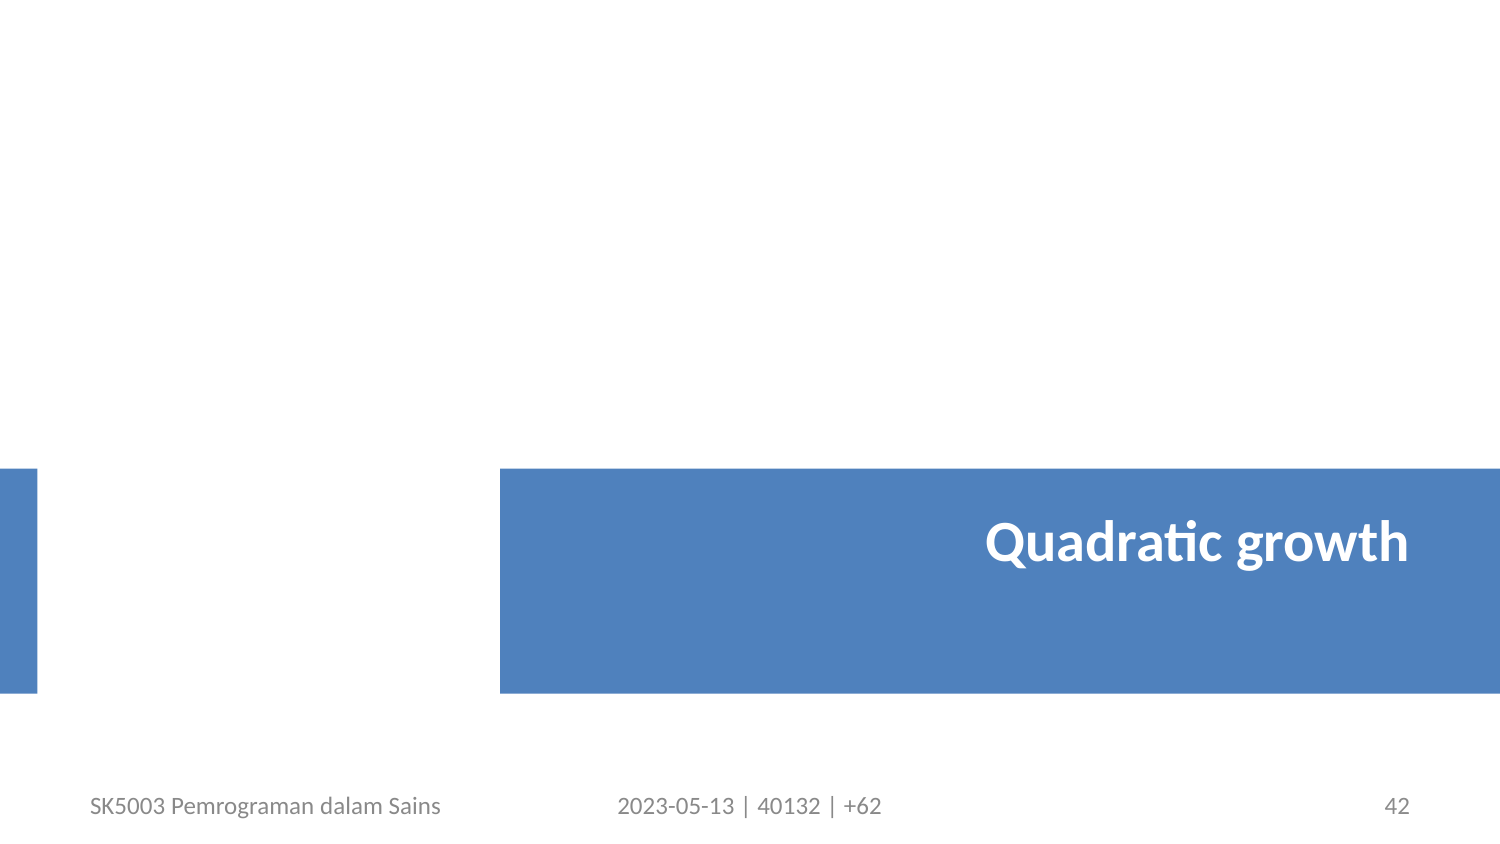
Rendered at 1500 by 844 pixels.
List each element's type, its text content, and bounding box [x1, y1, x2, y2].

slide_number 42 [1074, 782, 1425, 827]
text_box Quadratic growth [587, 509, 1425, 666]
footer 2023-05-13 | 40132 | +62 [512, 782, 988, 827]
slide_number SK5003 Pemrograman dalam Sains [75, 782, 463, 827]
